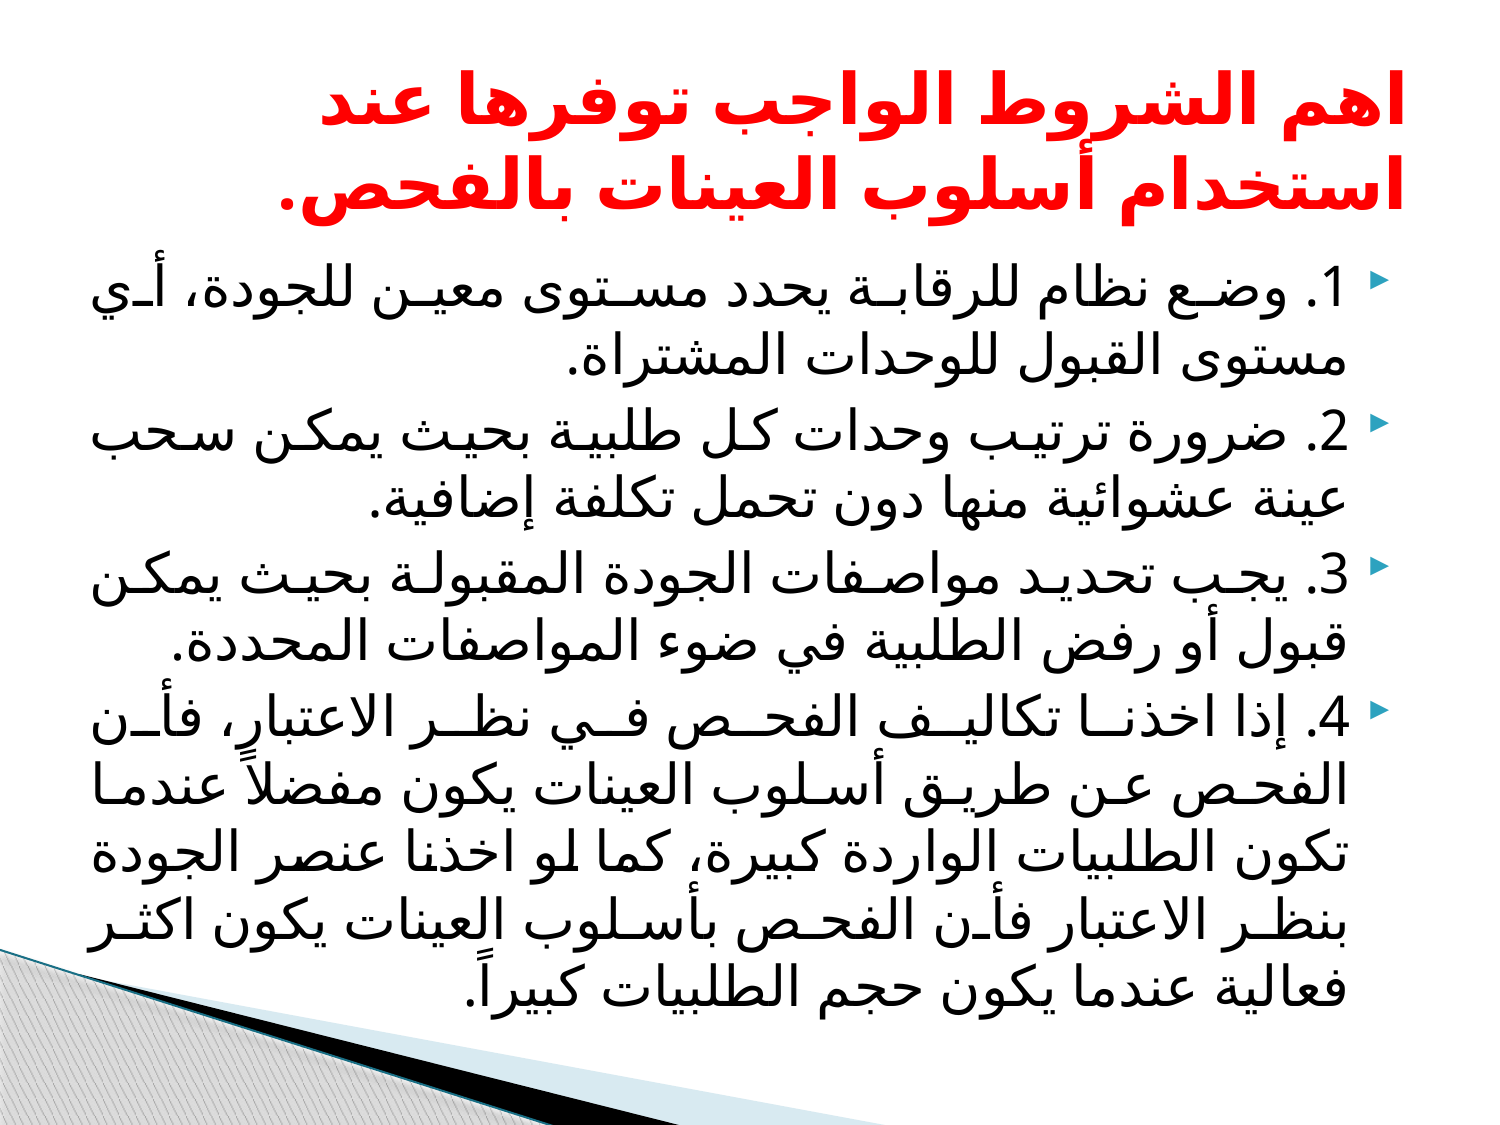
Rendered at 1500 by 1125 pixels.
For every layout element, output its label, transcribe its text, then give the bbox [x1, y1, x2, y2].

list 1. وضع نظام للرقابة يحدد مستوى معين للجودة، أي مستوى القبول للوحدات المشتراة. 2. ضرورة ترتيب وحدات كل طلبية بحيث يمكن سحب عينة عشوائية منها دون تحمل تكلفة إضافية. 3. يجب تحديد مواصفات الجودة المقبولة بحيث يمكن قبول أو رفض الطلبية في ضوء المواصفات المحددة. 4. إذا اخذنا تكاليف الفحص في نظر الاعتبار، فأن الفحص عن طريق أسلوب العينات يكون مفضلاً عندما تكون الطلبيات الواردة كبيرة، كما لو اخذنا عنصر الجودة بنظر الاعتبار فأن الفحص بأسلوب العينات يكون اكثر فعالية عندما يكون حجم الطلبيات كبيراً. [75, 243, 1425, 986]
title اهم الشروط الواجب توفرها عند استخدام أسلوب العينات بالفحص. [75, 45, 1425, 233]
